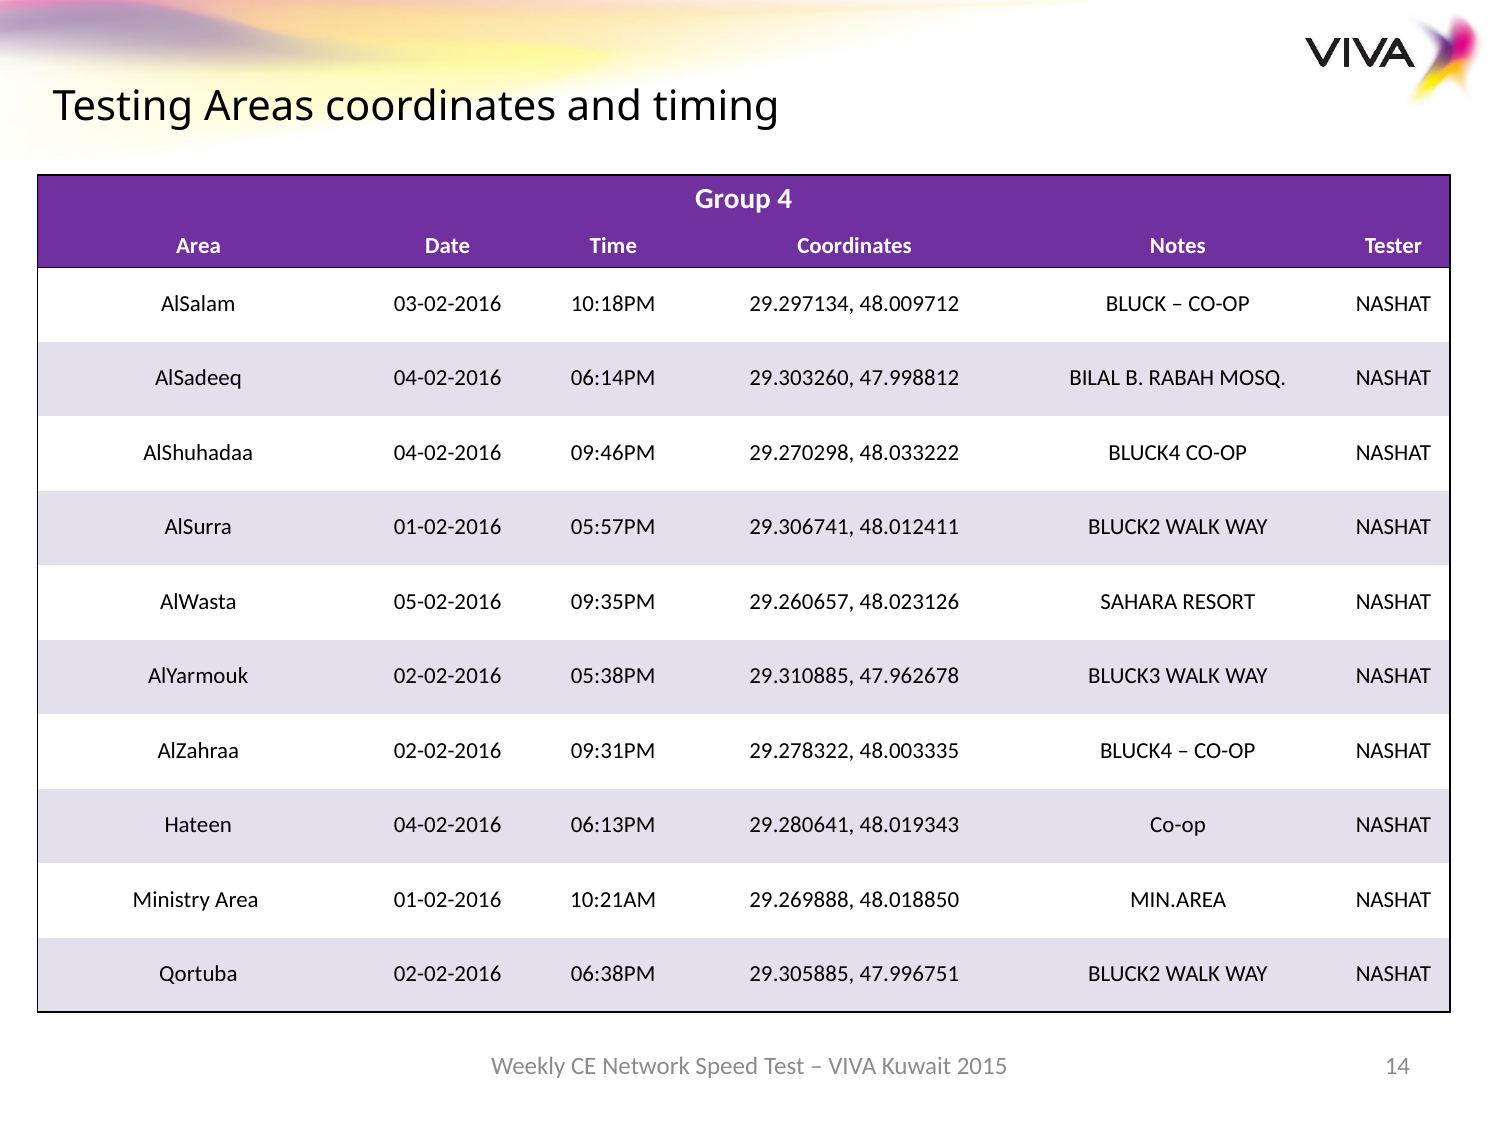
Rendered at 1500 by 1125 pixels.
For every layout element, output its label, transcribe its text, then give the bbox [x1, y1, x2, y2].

table_cell Tester [1337, 226, 1449, 267]
table_cell 03-02-2016 [359, 268, 536, 342]
table_cell Time [536, 226, 691, 267]
table_cell 09:35PM [536, 565, 691, 640]
text_box 14 [1074, 1042, 1425, 1103]
table_cell 02-02-2016 [359, 640, 536, 714]
table_cell AlShuhadaa [38, 416, 359, 491]
table_cell NASHAT [1337, 565, 1449, 640]
table_cell NASHAT [1337, 491, 1449, 565]
table_cell 29.297134, 48.009712 [691, 268, 1019, 342]
table_cell 29.278322, 48.003335 [691, 714, 1019, 789]
table_cell 04-02-2016 [359, 416, 536, 491]
table_cell AlSalam [38, 268, 359, 342]
table_cell 06:13PM [536, 789, 691, 863]
table_cell 06:14PM [536, 342, 691, 416]
table_cell BLUCK2 WALK WAY [1019, 491, 1337, 565]
table_cell AlZahraa [38, 714, 359, 789]
table_cell 01-02-2016 [359, 491, 536, 565]
table_cell NASHAT [1337, 342, 1449, 416]
table_cell 05:57PM [536, 491, 691, 565]
table_cell 09:31PM [536, 714, 691, 789]
table_cell AlYarmouk [38, 640, 359, 714]
table_cell BLUCK2 WALK WAY [1019, 938, 1337, 1011]
table_cell 29.303260, 47.998812 [691, 342, 1019, 416]
table_cell BLUCK – CO-OP [1019, 268, 1337, 342]
table_cell AlWasta [38, 565, 359, 640]
table_cell Notes [1019, 226, 1337, 267]
picture [1300, 12, 1485, 105]
text_box Testing Areas coordinates and timing [37, 24, 1278, 174]
table_cell NASHAT [1337, 416, 1449, 491]
table_cell BILAL B. RABAH MOSQ. [1019, 342, 1337, 416]
table_cell Coordinates [691, 226, 1019, 267]
table_cell 02-02-2016 [359, 714, 536, 789]
table_cell 29.305885, 47.996751 [691, 938, 1019, 1011]
table_cell 29.310885, 47.962678 [691, 640, 1019, 714]
text_box Weekly CE Network Speed Test – VIVA Kuwait 2015 [205, 1042, 1074, 1103]
table_cell BLUCK3 WALK WAY [1019, 640, 1337, 714]
table_cell Ministry Area [38, 863, 359, 938]
table_cell NASHAT [1337, 714, 1449, 789]
table_cell 04-02-2016 [359, 342, 536, 416]
table_cell SAHARA RESORT [1019, 565, 1337, 640]
table_cell 10:21AM [536, 863, 691, 938]
table_cell 29.270298, 48.033222 [691, 416, 1019, 491]
table_cell 29.269888, 48.018850 [691, 863, 1019, 938]
table_cell Hateen [38, 789, 359, 863]
table_cell MIN.AREA [1019, 863, 1337, 938]
picture [0, 0, 1089, 160]
table_cell AlSurra [38, 491, 359, 565]
table_cell 10:18PM [536, 268, 691, 342]
table_cell 09:46PM [536, 416, 691, 491]
table_cell Area [38, 226, 359, 267]
table_cell Qortuba [38, 938, 359, 1011]
table_cell 01-02-2016 [359, 863, 536, 938]
table_cell Co-op [1019, 789, 1337, 863]
table_cell NASHAT [1337, 938, 1449, 1011]
table_cell BLUCK4 CO-OP [1019, 416, 1337, 491]
table_cell NASHAT [1337, 640, 1449, 714]
table_cell AlSadeeq [38, 342, 359, 416]
table_cell NASHAT [1337, 268, 1449, 342]
table_cell 29.260657, 48.023126 [691, 565, 1019, 640]
table_cell BLUCK4 – CO-OP [1019, 714, 1337, 789]
table_cell NASHAT [1337, 863, 1449, 938]
table_cell 02-02-2016 [359, 938, 536, 1011]
table_cell 06:38PM [536, 938, 691, 1011]
table_header Group 4 [38, 176, 1449, 226]
table_cell 05:38PM [536, 640, 691, 714]
table_cell 04-02-2016 [359, 789, 536, 863]
table_cell 29.306741, 48.012411 [691, 491, 1019, 565]
table_cell NASHAT [1337, 789, 1449, 863]
table_cell 29.280641, 48.019343 [691, 789, 1019, 863]
table_cell 05-02-2016 [359, 565, 536, 640]
table_cell Date [359, 226, 536, 267]
